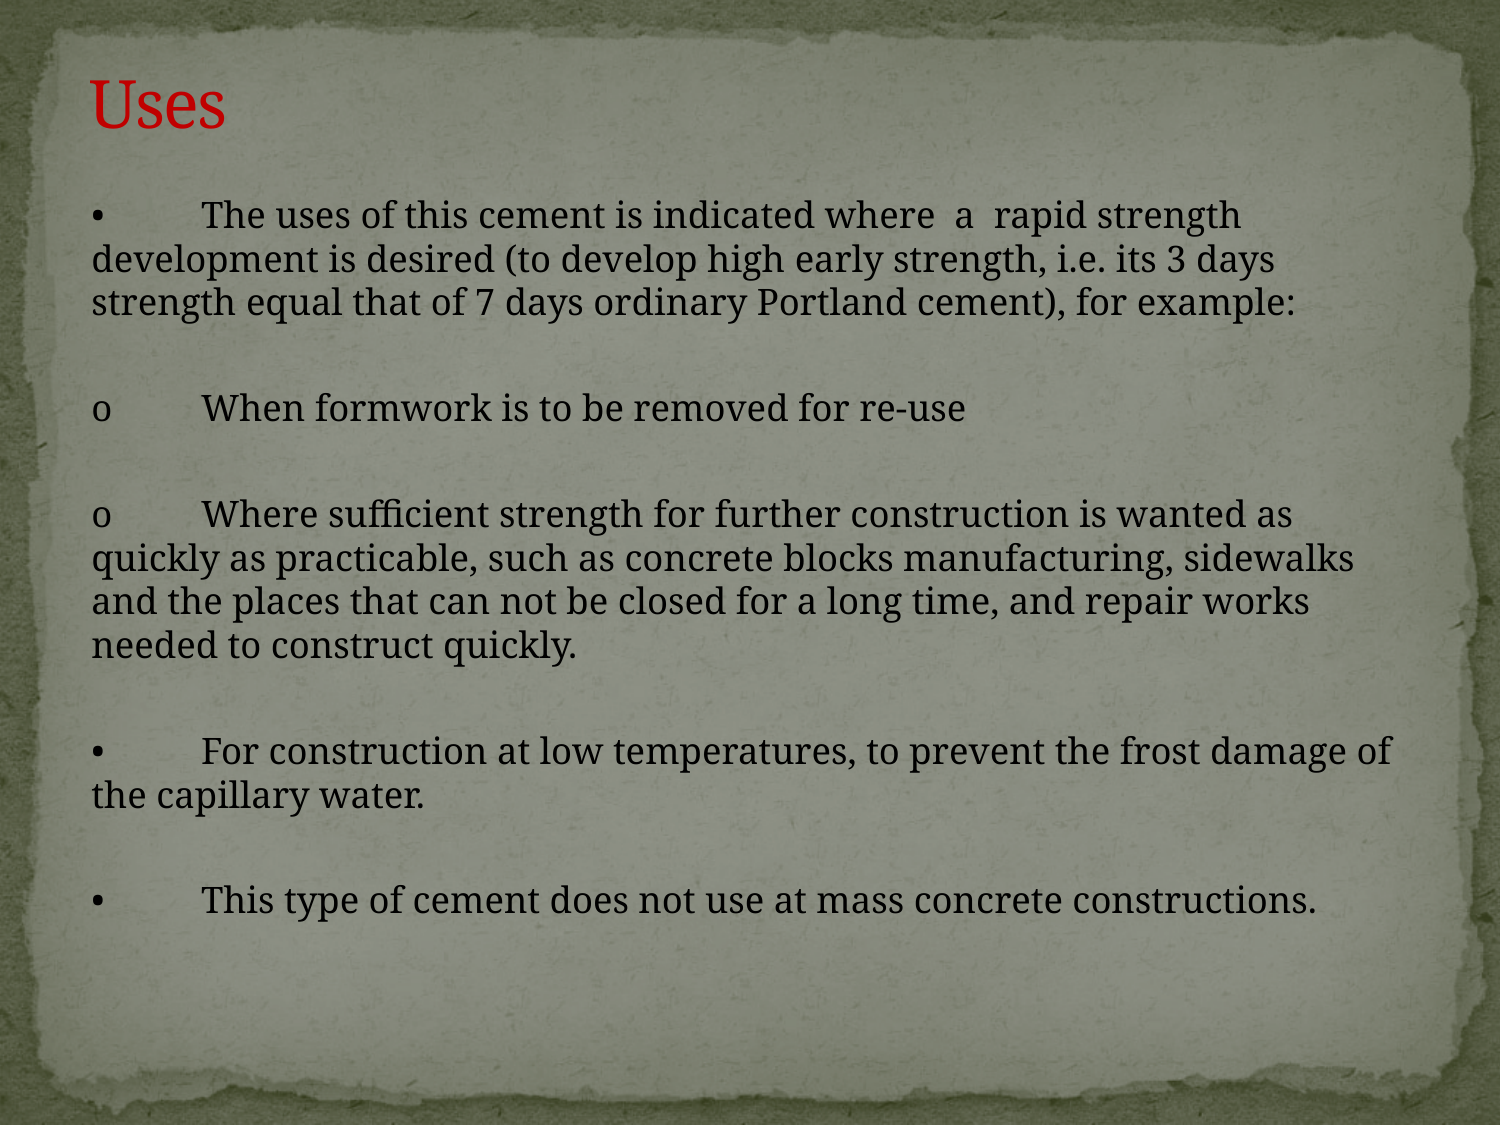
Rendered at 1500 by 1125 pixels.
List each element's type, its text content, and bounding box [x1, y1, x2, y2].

list • The uses of this cement is indicated where a rapid strength development is desired (to develop high early strength, i.e. its 3 days strength equal that of 7 days ordinary Portland cement), for example: o When formwork is to be removed for re-use o Where sufficient strength for further construction is wanted as quickly as practicable, such as concrete blocks manufacturing, sidewalks and the places that can not be closed for a long time, and repair works needed to construct quickly. • For construction at low temperatures, to prevent the frost damage of the capillary water. • This type of cement does not use at mass concrete constructions. [76, 184, 1427, 935]
title Uses [74, 24, 1425, 150]
